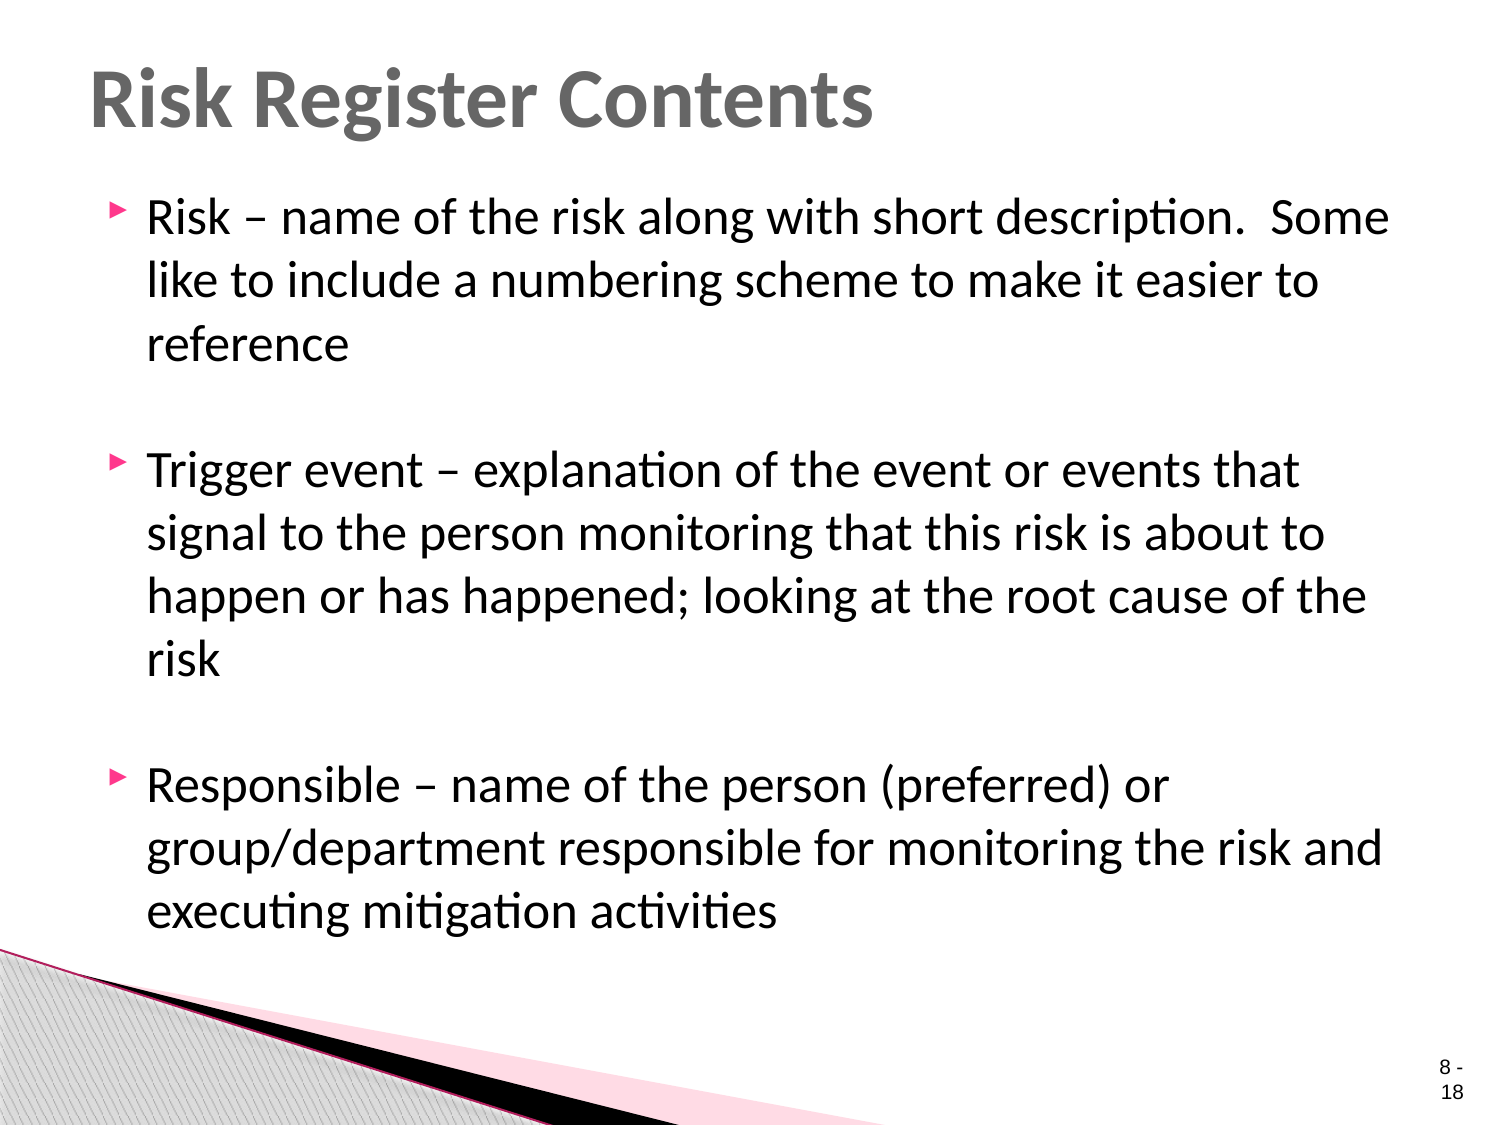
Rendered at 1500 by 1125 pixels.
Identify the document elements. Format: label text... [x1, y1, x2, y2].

list Risk – name of the risk along with short description. Some like to include a numbering scheme to make it easier to reference Trigger event – explanation of the event or events that signal to the person monitoring that this risk is about to happen or has happened; looking at the root cause of the risk Responsible – name of the person (preferred) or group/department responsible for monitoring the risk and executing mitigation activities [75, 188, 1425, 950]
slide_number 8 - 18 [1418, 1051, 1479, 1112]
title Risk Register Contents [75, 0, 1425, 188]
